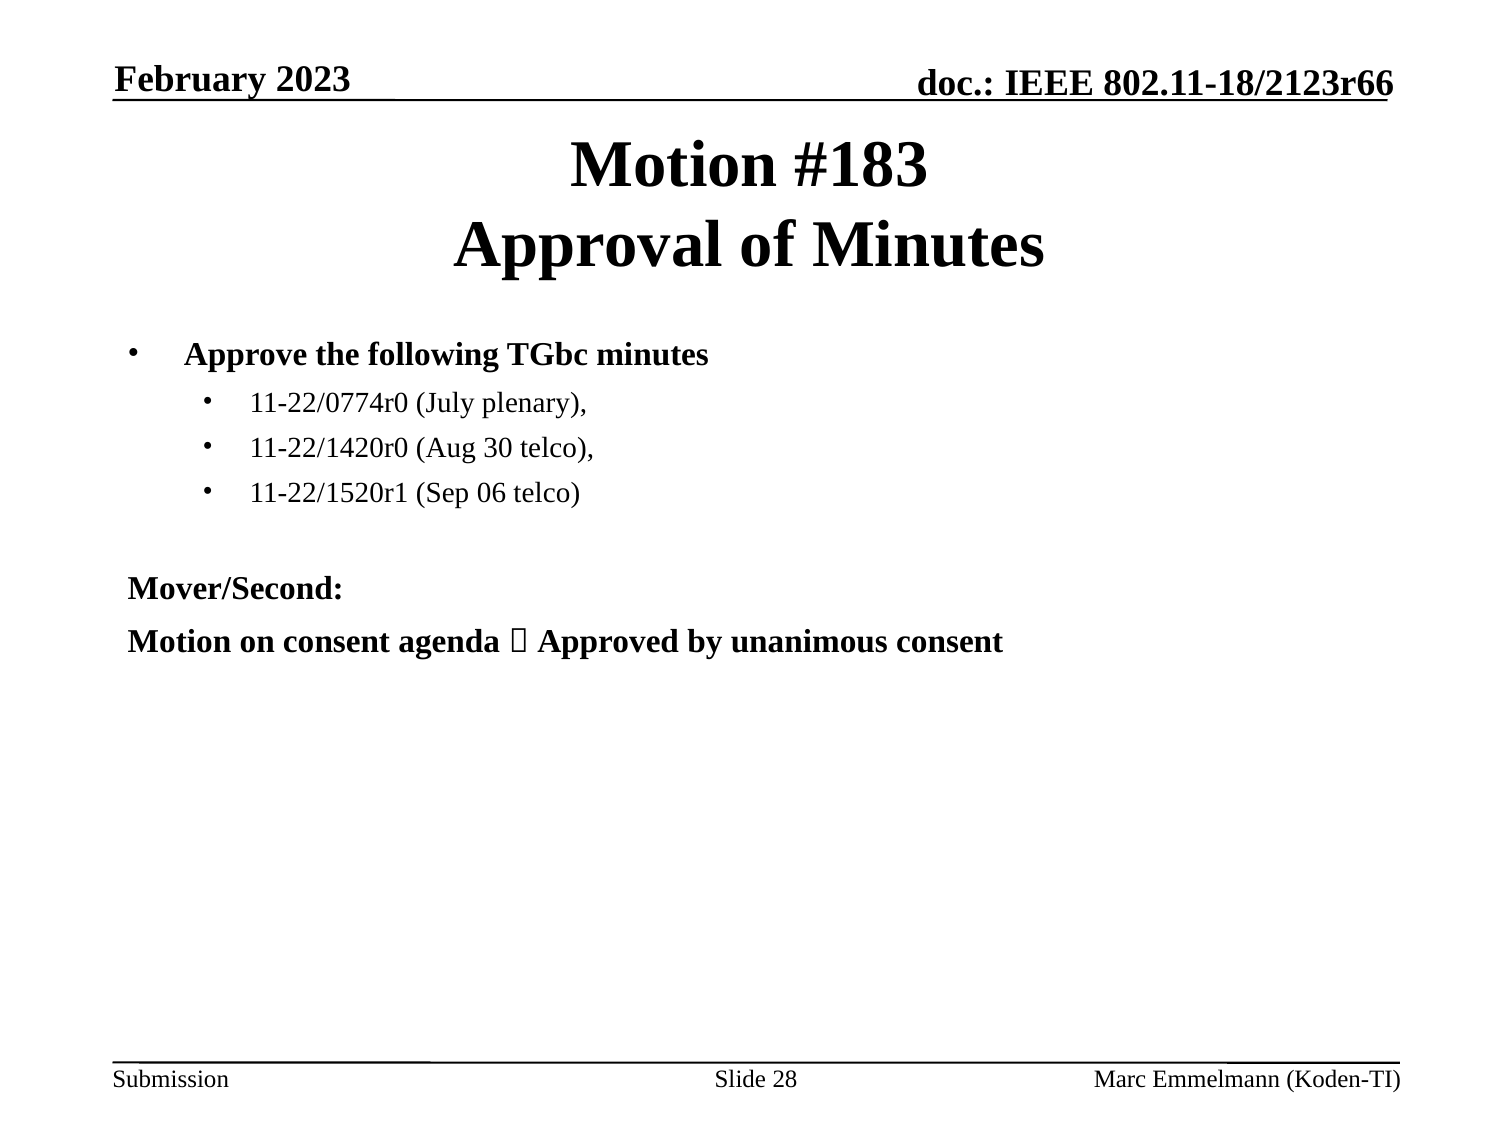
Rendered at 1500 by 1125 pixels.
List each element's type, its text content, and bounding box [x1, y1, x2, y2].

footer Marc Emmelmann (Koden-TI) [878, 1061, 1402, 1093]
slide_number Slide 28 [712, 1061, 800, 1123]
list Approve the following TGbc minutes 11-22/0774r0 (July plenary), 11-22/1420r0 (Aug 30 telco), 11-22/1520r1 (Sep 06 telco) Mover/Second: Motion on consent agenda  Approved by unanimous consent [112, 324, 1388, 1000]
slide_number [114, 54, 423, 100]
title Motion #183 Approval of Minutes [112, 112, 1388, 288]
